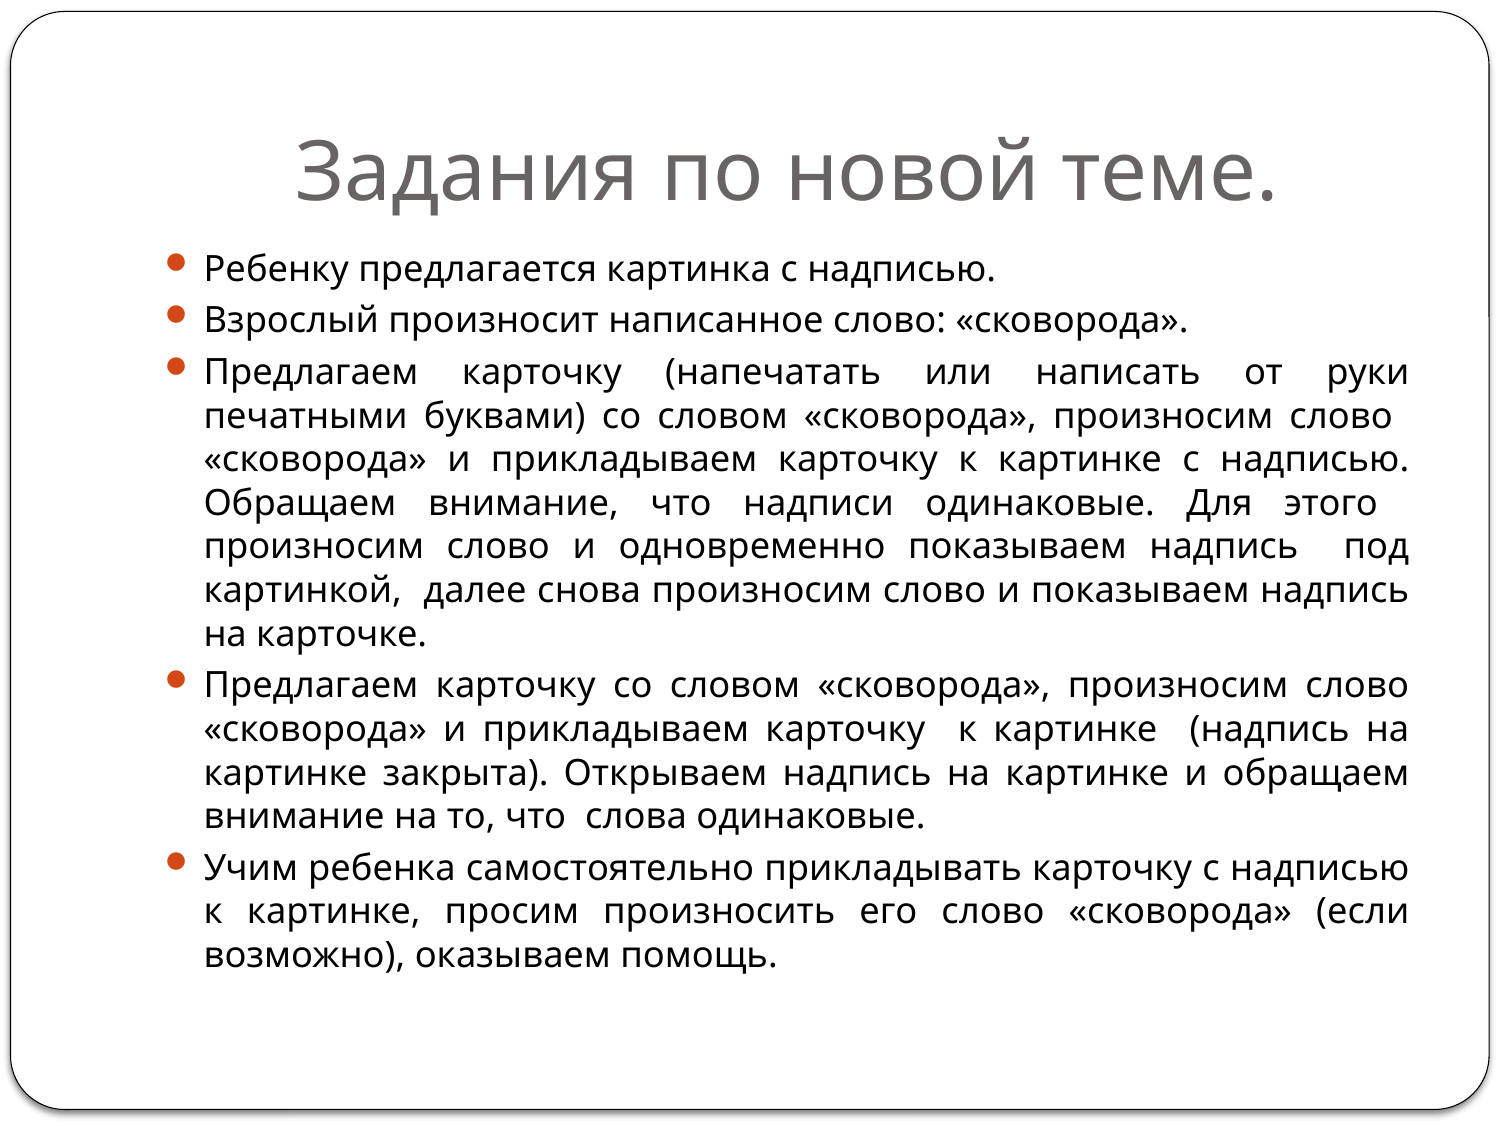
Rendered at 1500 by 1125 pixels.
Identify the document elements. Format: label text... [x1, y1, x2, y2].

list Ребенку предлагается картинка с надписью. Взрослый произносит написанное слово: «сковорода». Предлагаем карточку (напечатать или написать от руки печатными буквами) со словом «сковорода», произносим слово «сковорода» и прикладываем карточку к картинке с надписью. Обращаем внимание, что надписи одинаковые. Для этого произносим слово и одновременно показываем надпись под картинкой, далее снова произносим слово и показываем надпись на карточке. Предлагаем карточку со словом «сковорода», произносим слово «сковорода» и прикладываем карточку к картинке (надпись на картинке закрыта). Открываем надпись на картинке и обращаем внимание на то, что слова одинаковые. Учим ребенка самостоятельно прикладывать карточку с надписью к картинке, просим произносить его слово «сковорода» (если возможно), оказываем помощь. [150, 237, 1425, 988]
title Задания по новой теме. [150, 45, 1425, 233]
